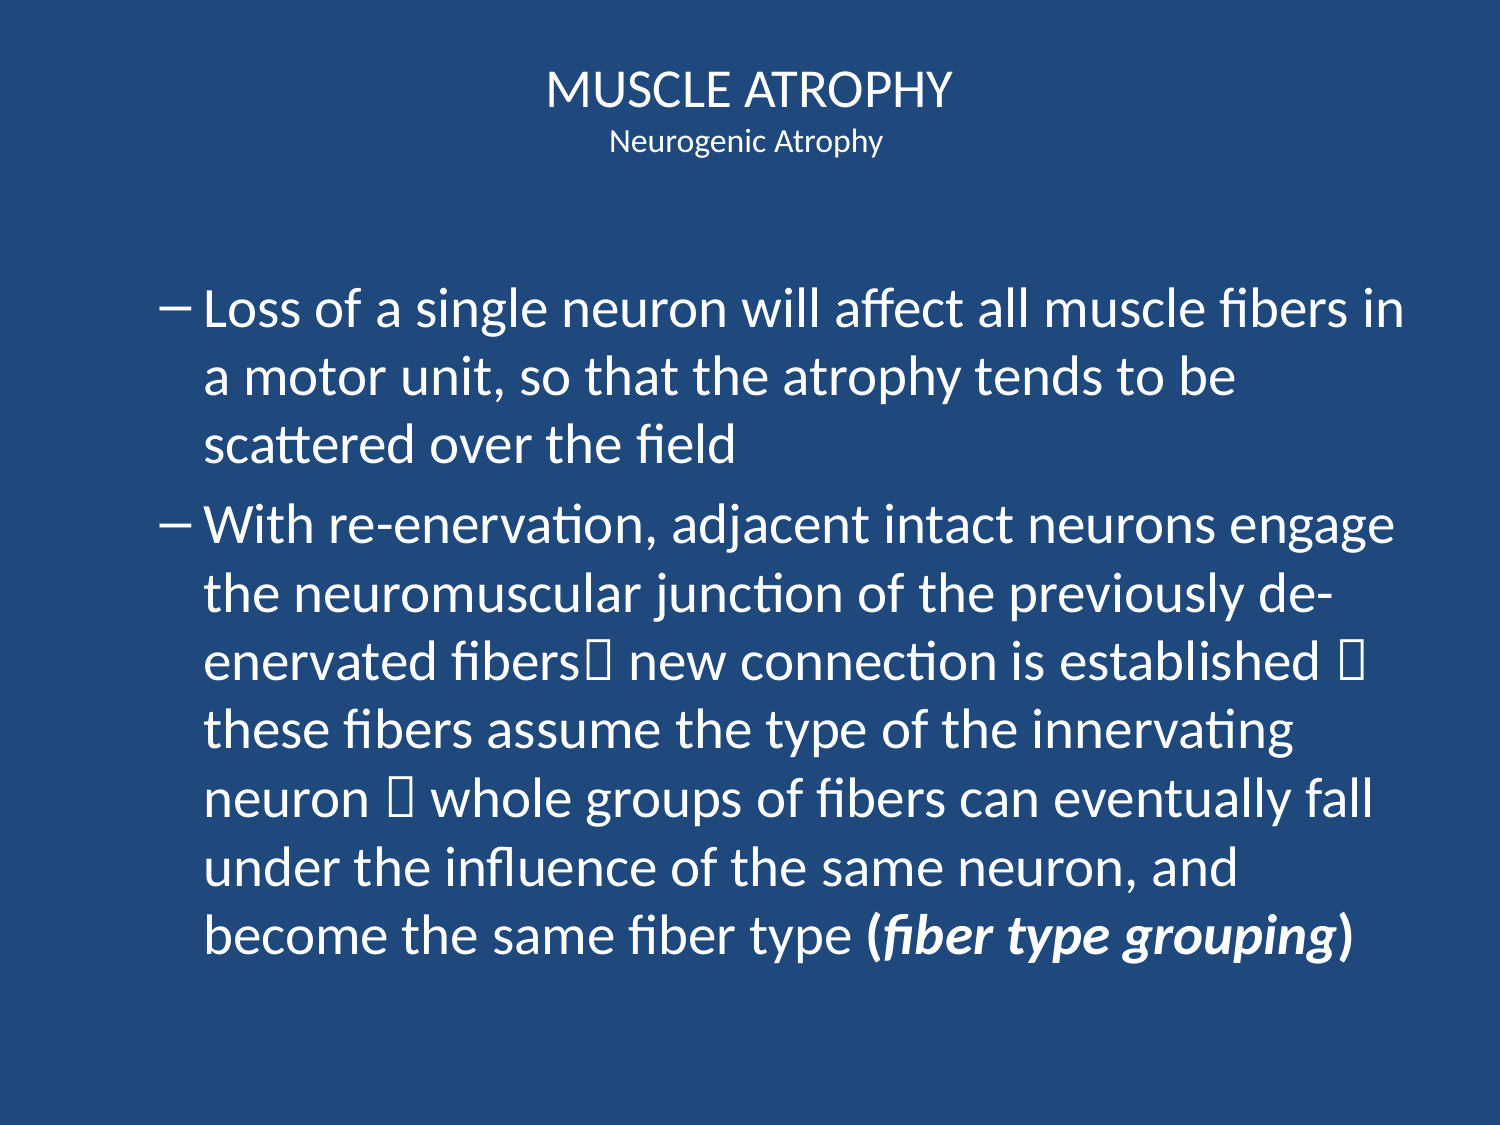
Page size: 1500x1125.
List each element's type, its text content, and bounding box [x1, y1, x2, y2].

list Loss of a single neuron will affect all muscle fibers in a motor unit, so that the atrophy tends to be scattered over the field With re-enervation, adjacent intact neurons engage the neuromuscular junction of the previously de-enervated fibers new connection is established  these fibers assume the type of the innervating neuron  whole groups of fibers can eventually fall under the influence of the same neuron, and become the same fiber type (fiber type grouping) [75, 262, 1425, 1005]
title MUSCLE ATROPHY Neurogenic Atrophy [75, 45, 1425, 233]
